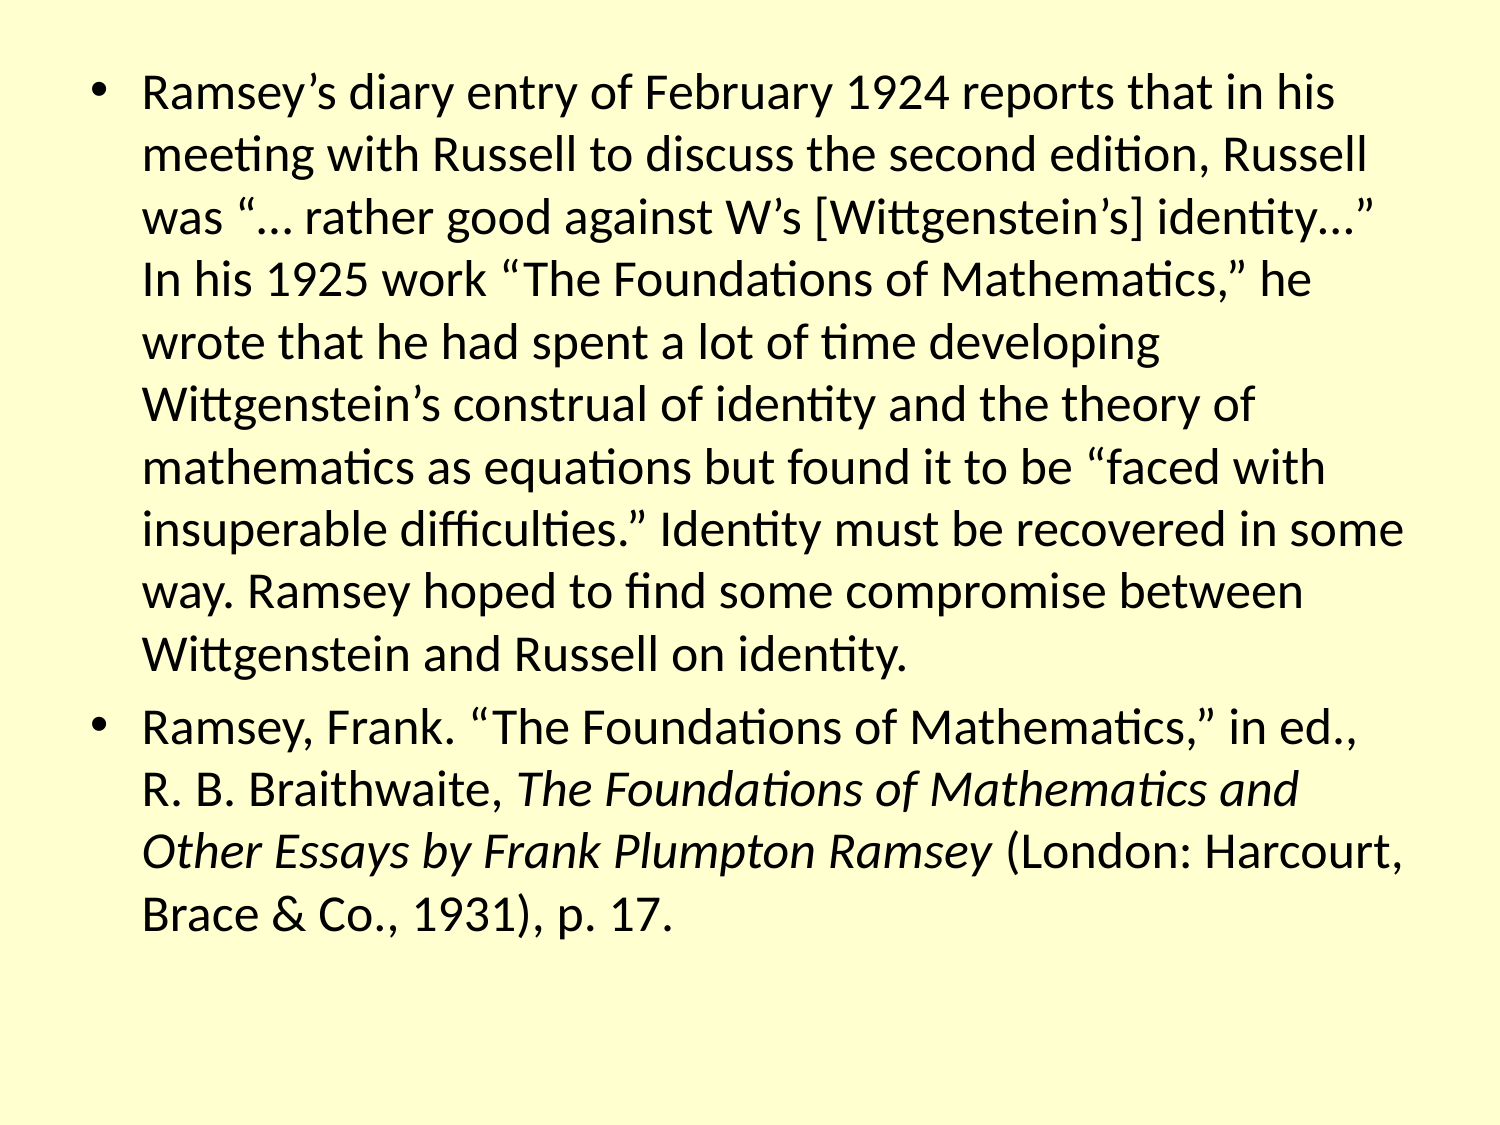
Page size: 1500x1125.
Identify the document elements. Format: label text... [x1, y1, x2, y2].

list Ramsey’s diary entry of February 1924 reports that in his meeting with Russell to discuss the second edition, Russell was “… rather good against W’s [Wittgenstein’s] identity…” In his 1925 work “The Foundations of Mathematics,” he wrote that he had spent a lot of time developing Wittgenstein’s construal of identity and the theory of mathematics as equations but found it to be “faced with insuperable difficulties.” Identity must be recovered in some way. Ramsey hoped to find some compromise between Wittgenstein and Russell on identity. Ramsey, Frank. “The Foundations of Mathematics,” in ed., R. B. Braithwaite, The Foundations of Mathematics and Other Essays by Frank Plumpton Ramsey (London: Harcourt, Brace & Co., 1931), p. 17. [75, 50, 1425, 1005]
